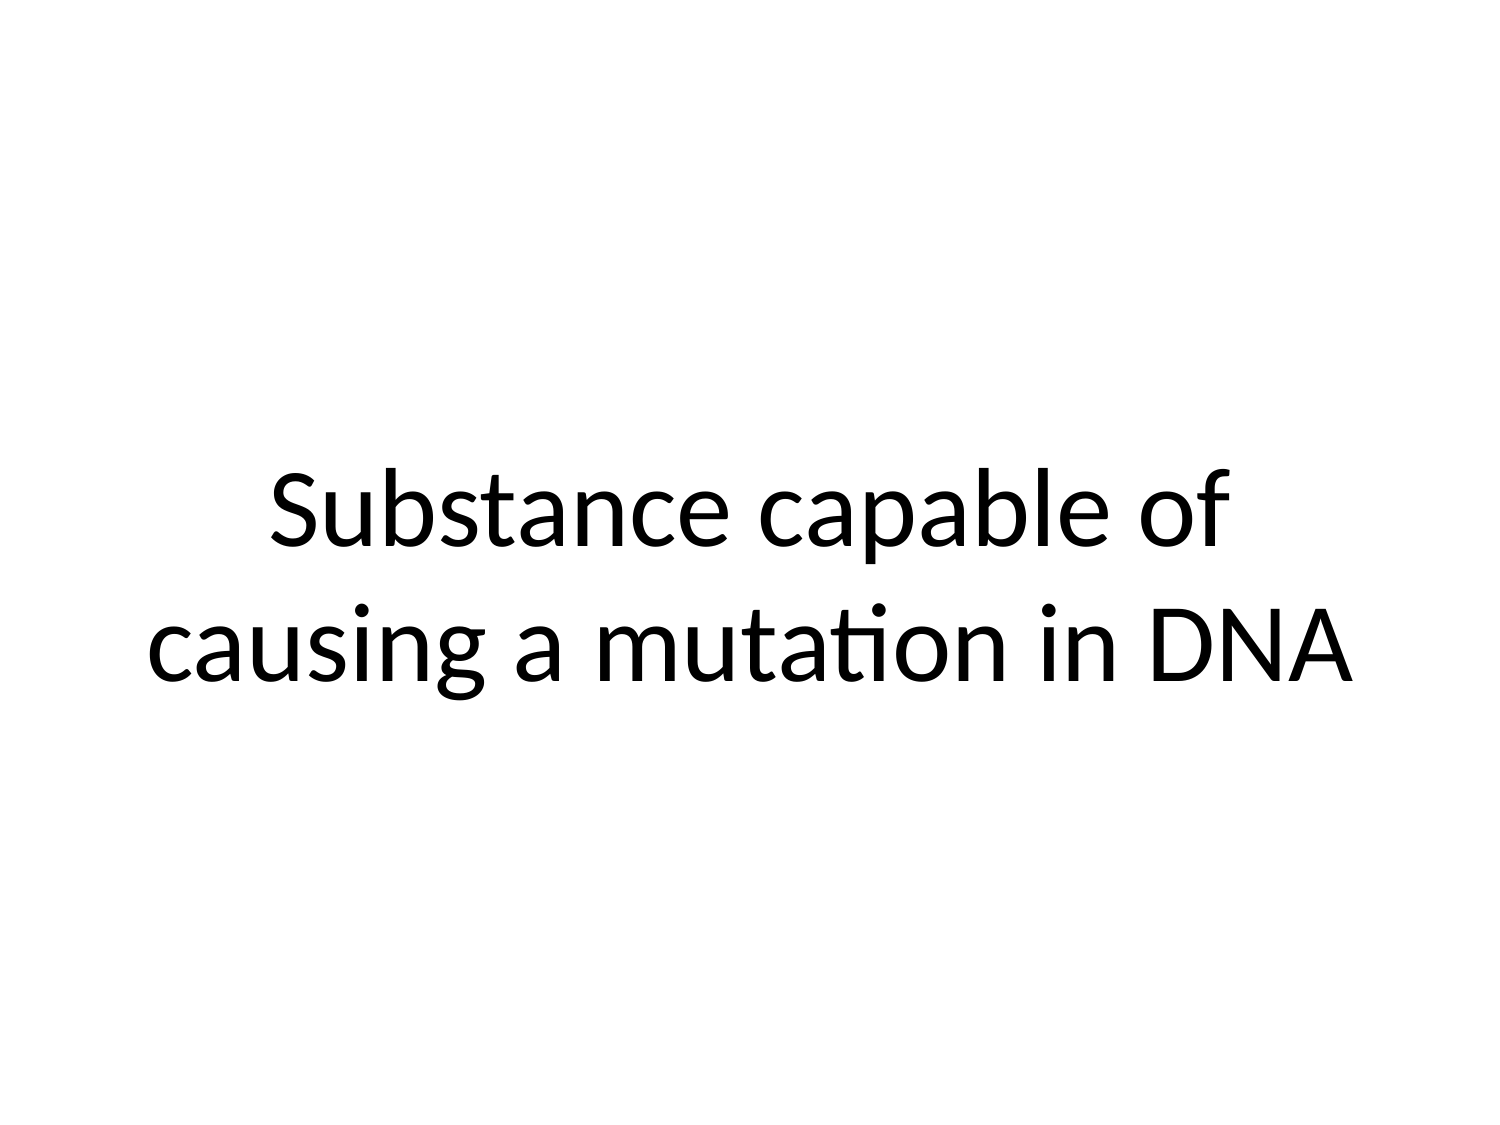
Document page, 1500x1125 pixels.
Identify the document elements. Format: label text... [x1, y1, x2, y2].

title Substance capable of causing a mutation in DNA [112, 50, 1388, 1088]
